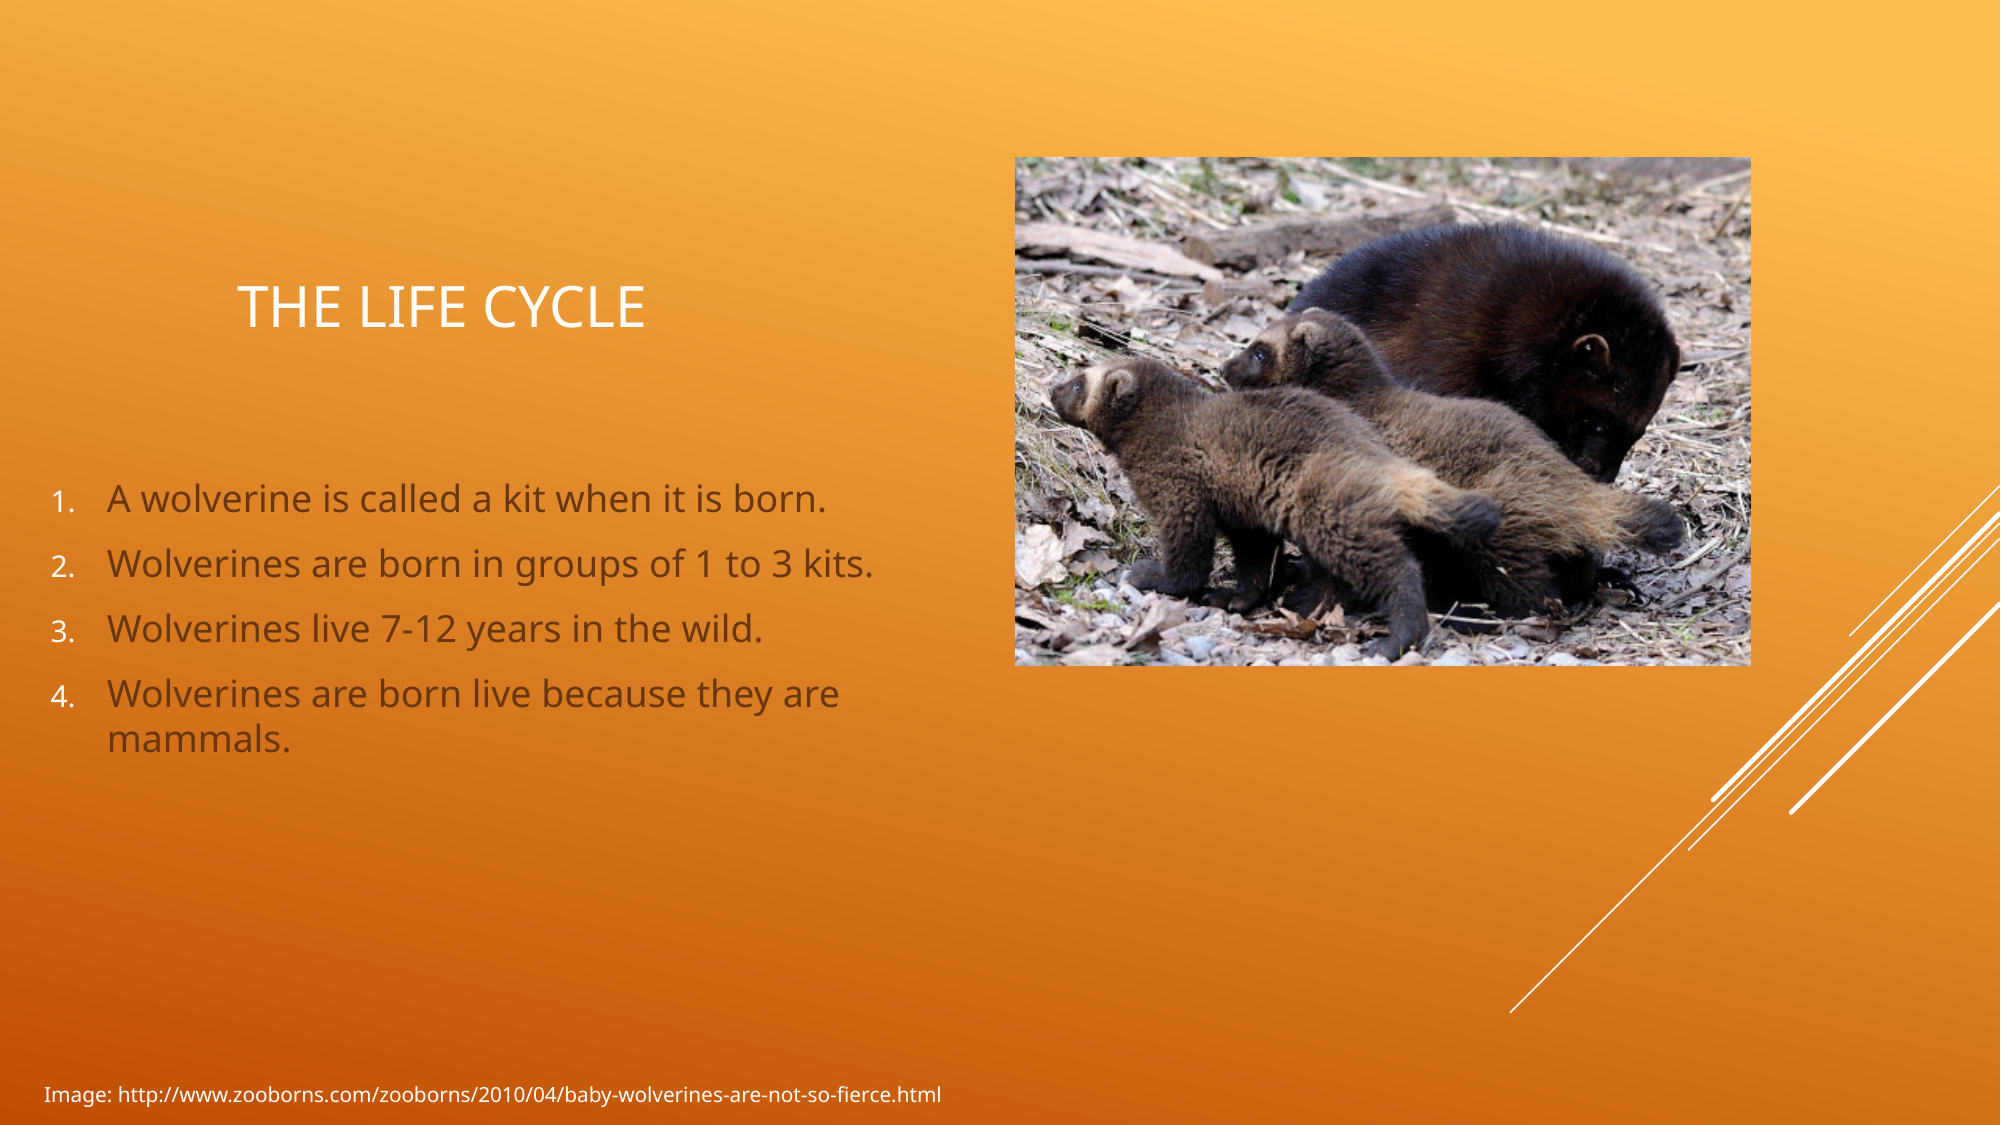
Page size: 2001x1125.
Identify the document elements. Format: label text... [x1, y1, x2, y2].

text_box Image: http://www.zooborns.com/zooborns/2010/04/baby-wolverines-are-not-so-fierce.html [29, 1074, 1030, 1114]
picture [1015, 157, 1751, 666]
title The Life Cycle [222, 262, 701, 347]
list A wolverine is called a kit when it is born. Wolverines are born in groups of 1 to 3 kits. Wolverines live 7-12 years in the wild. Wolverines are born live because they are mammals. [35, 467, 1024, 804]
